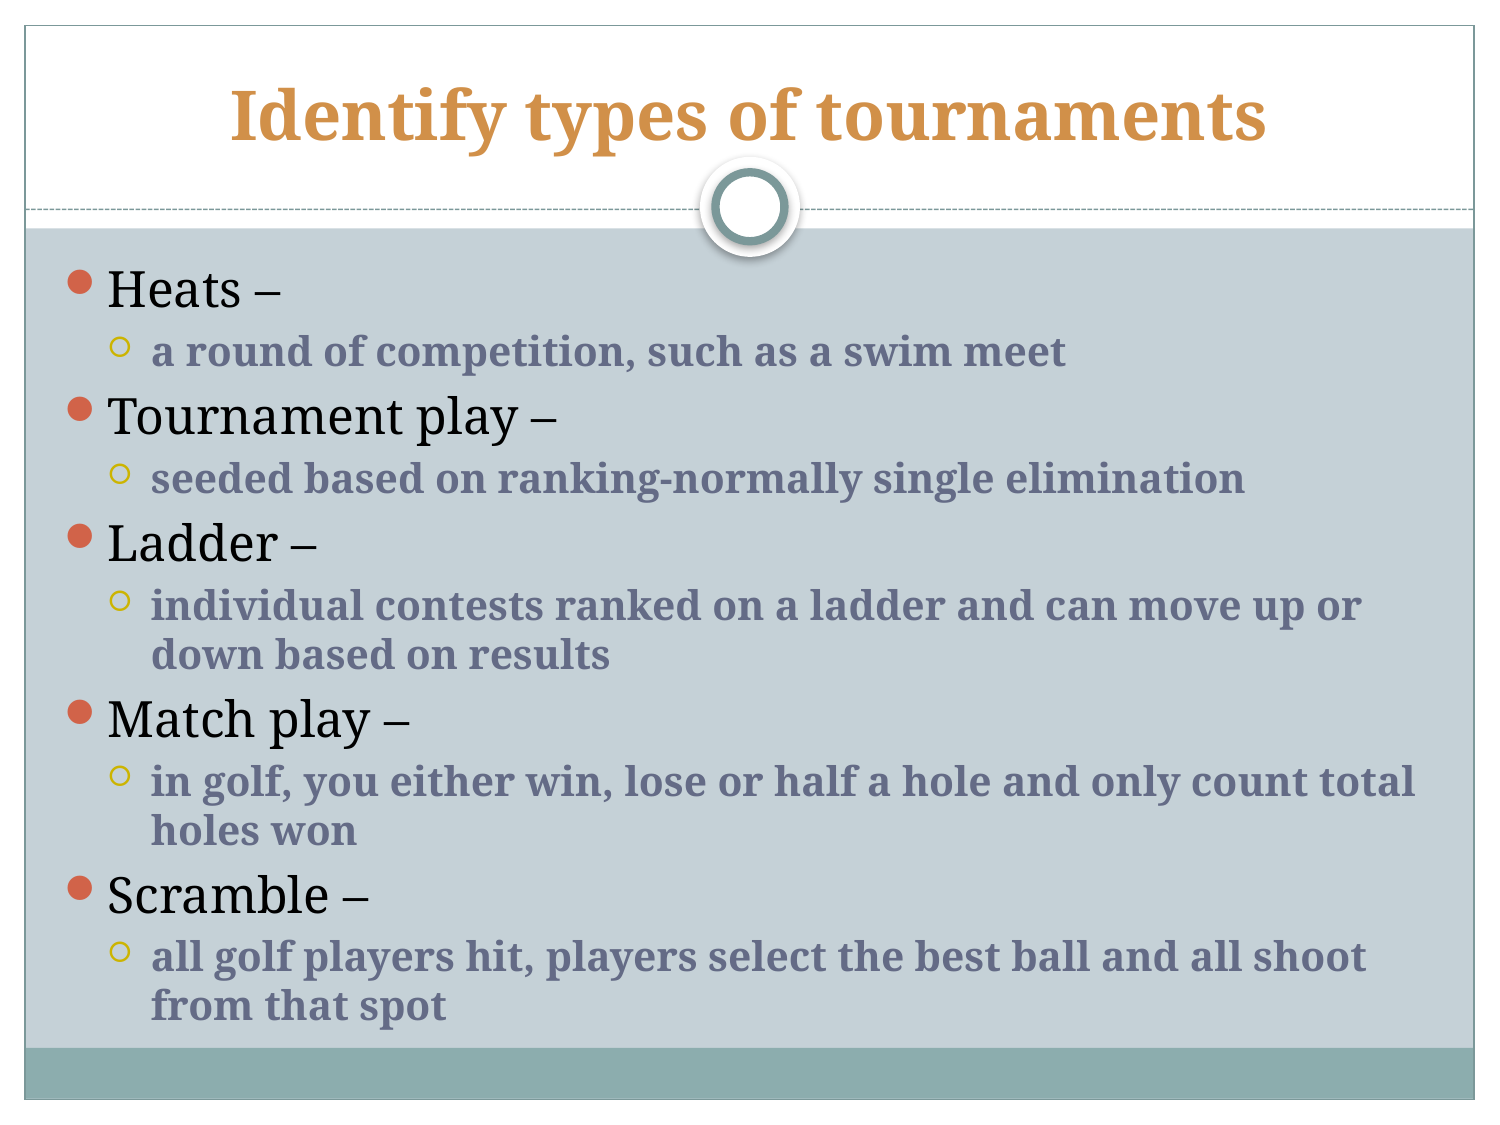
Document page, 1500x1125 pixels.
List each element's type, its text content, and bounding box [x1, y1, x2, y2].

list Heats – a round of competition, such as a swim meet Tournament play – seeded based on ranking-normally single elimination Ladder – individual contests ranked on a ladder and can move up or down based on results Match play – in golf, you either win, lose or half a hole and only count total holes won Scramble – all golf players hit, players select the best ball and all shoot from that spot [49, 250, 1445, 1038]
title Identify types of tournaments [49, 37, 1450, 162]
